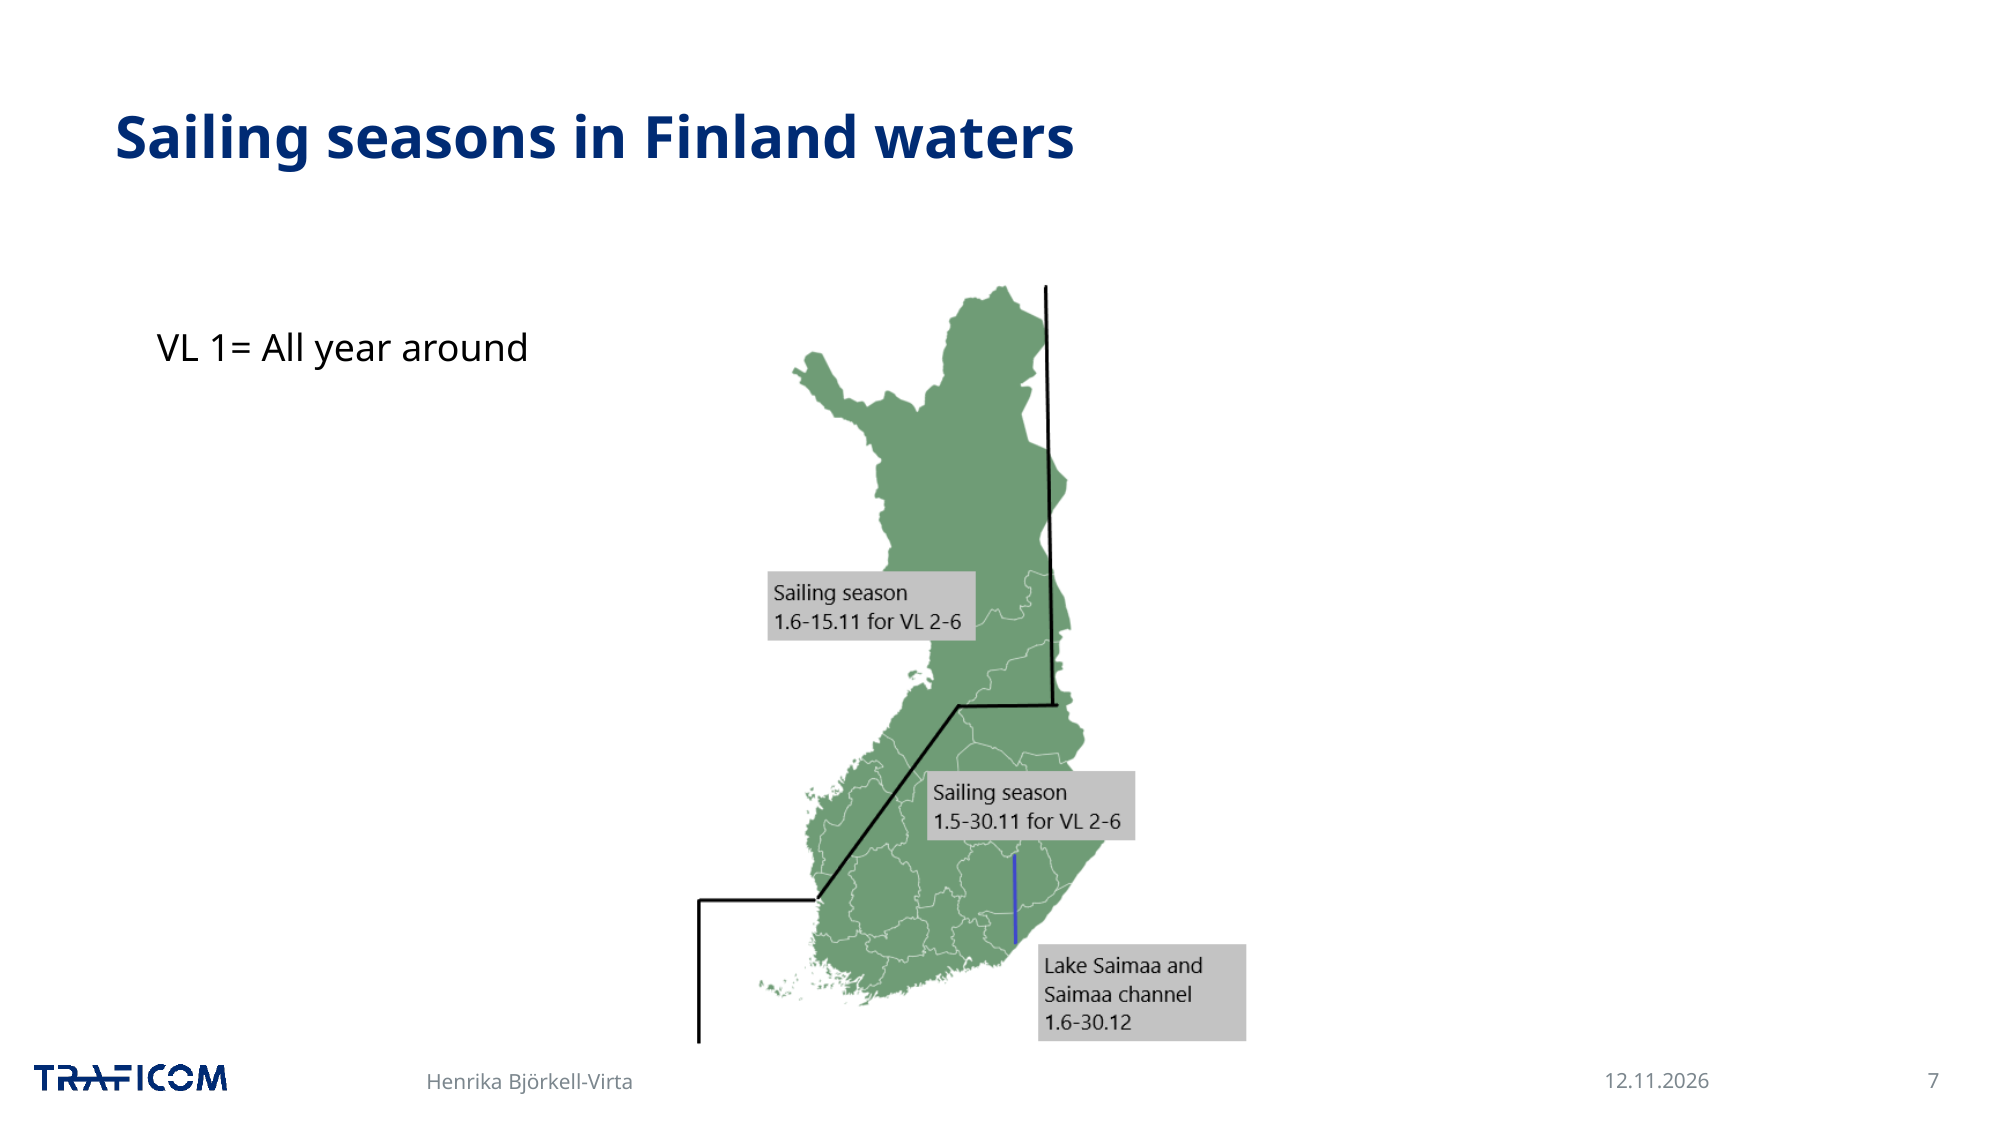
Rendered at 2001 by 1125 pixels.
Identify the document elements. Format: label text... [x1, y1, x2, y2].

title Sailing seasons in Finland waters [100, 100, 1864, 283]
picture [34, 1064, 227, 1091]
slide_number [1503, 1060, 1811, 1103]
text_box VL 1= All year around [142, 316, 545, 377]
footer Henrika Björkell-Virta [411, 1060, 1000, 1103]
slide_number 7 [1854, 1060, 1955, 1103]
picture [555, 232, 1251, 1048]
